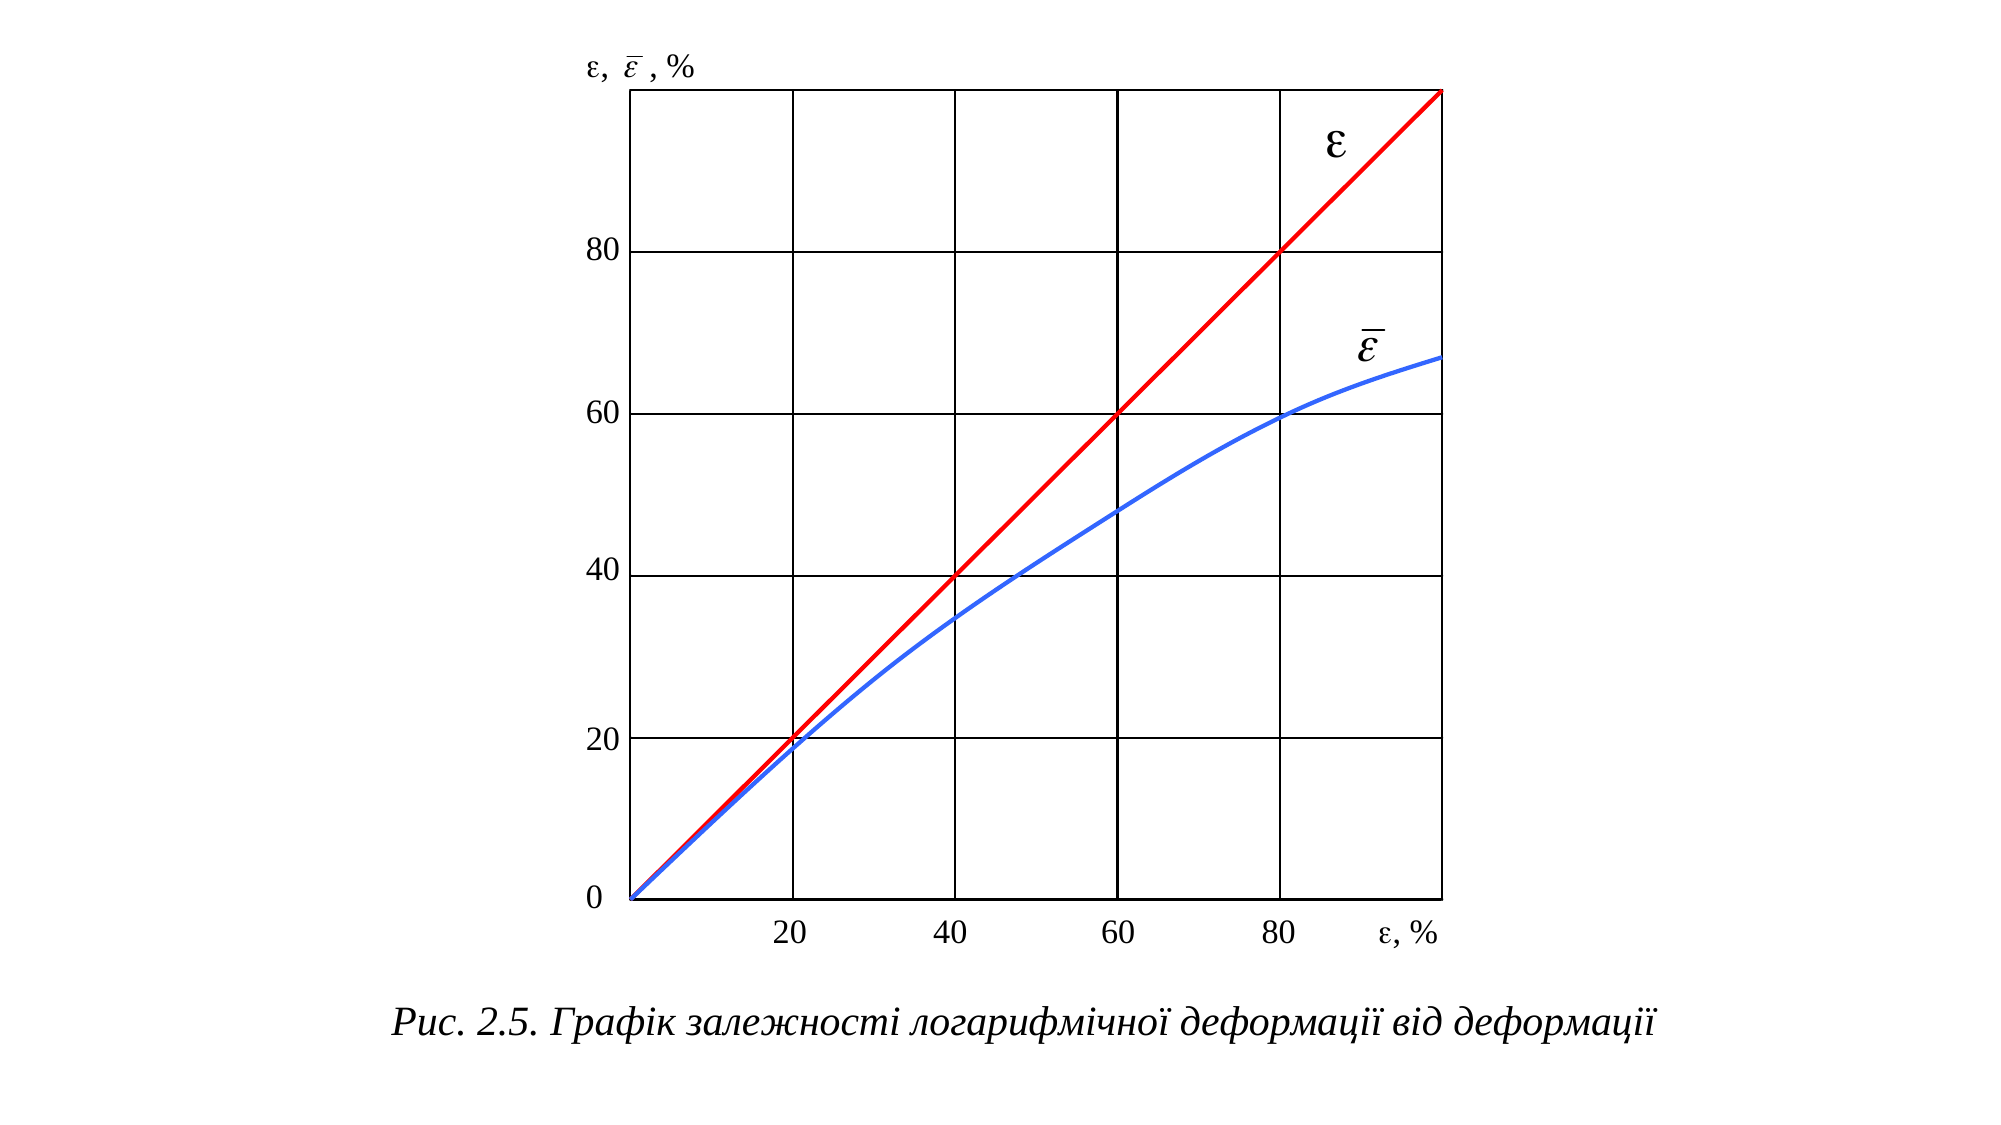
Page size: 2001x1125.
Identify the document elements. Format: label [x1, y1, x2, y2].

text_box [205, 33, 1841, 1125]
